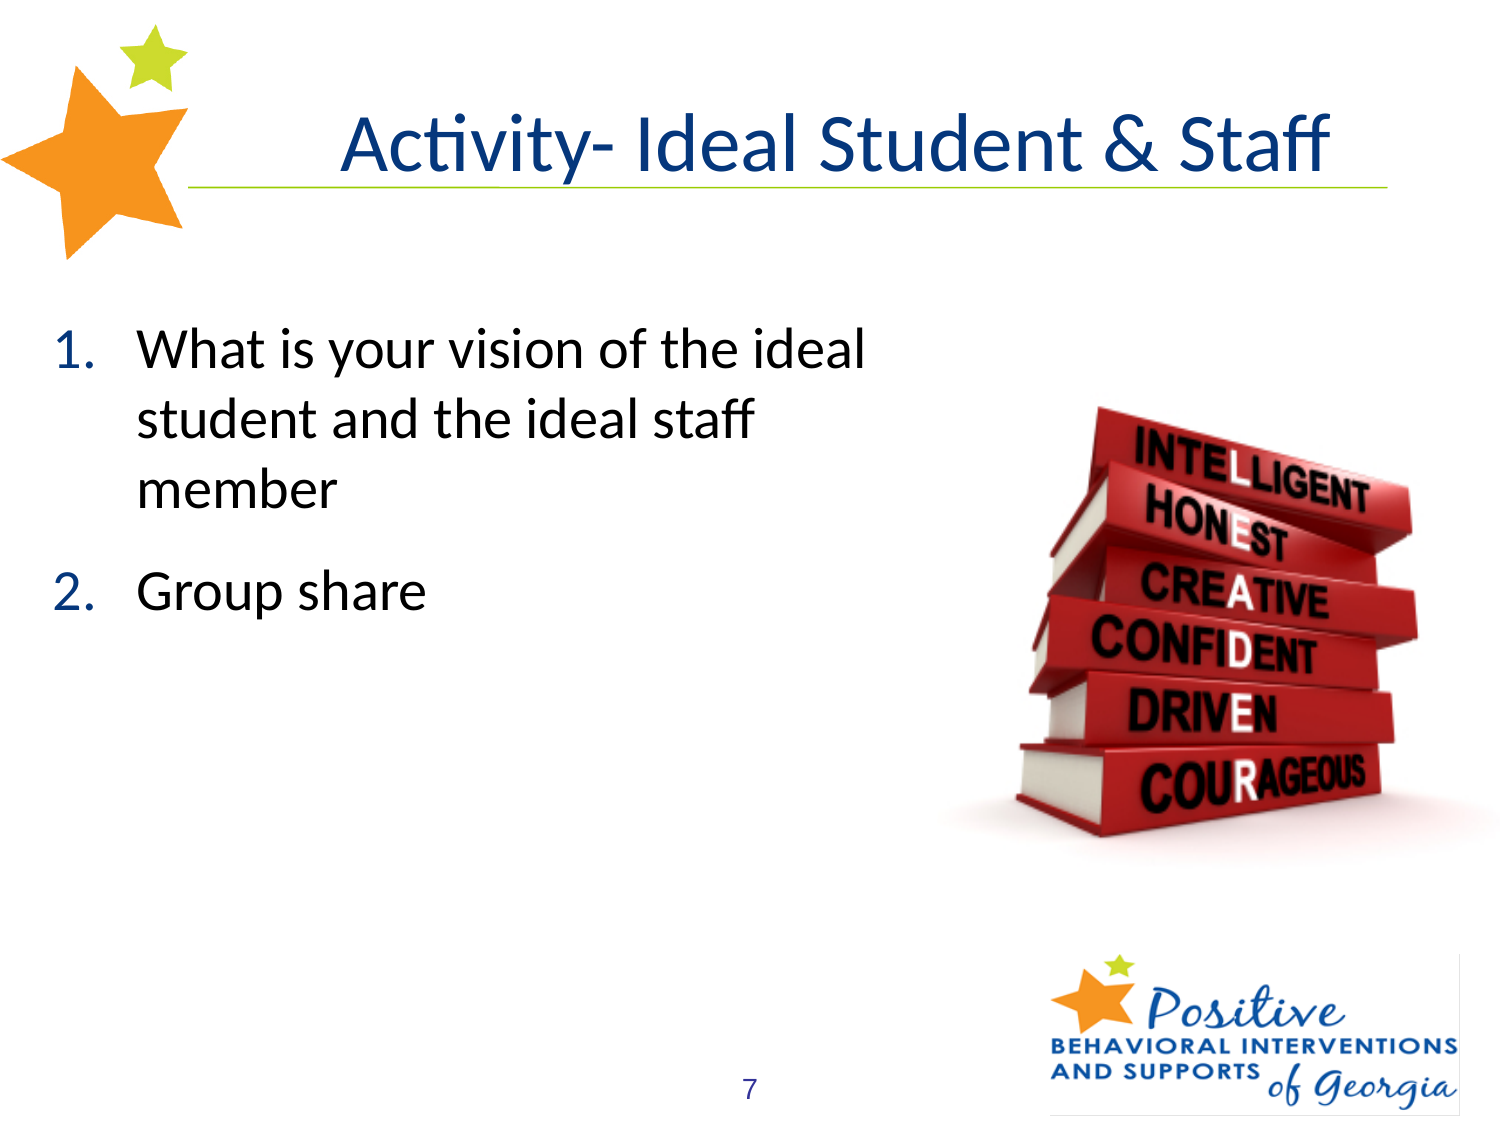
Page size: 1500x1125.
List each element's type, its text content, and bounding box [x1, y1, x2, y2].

list What is your vision of the ideal student and the ideal staff member Group share [37, 302, 963, 1040]
picture [937, 374, 1500, 918]
title Activity- Ideal Student & Staff [200, 24, 1473, 297]
slide_number 7 [593, 1062, 907, 1101]
picture [0, 24, 188, 260]
picture [1050, 954, 1461, 1117]
